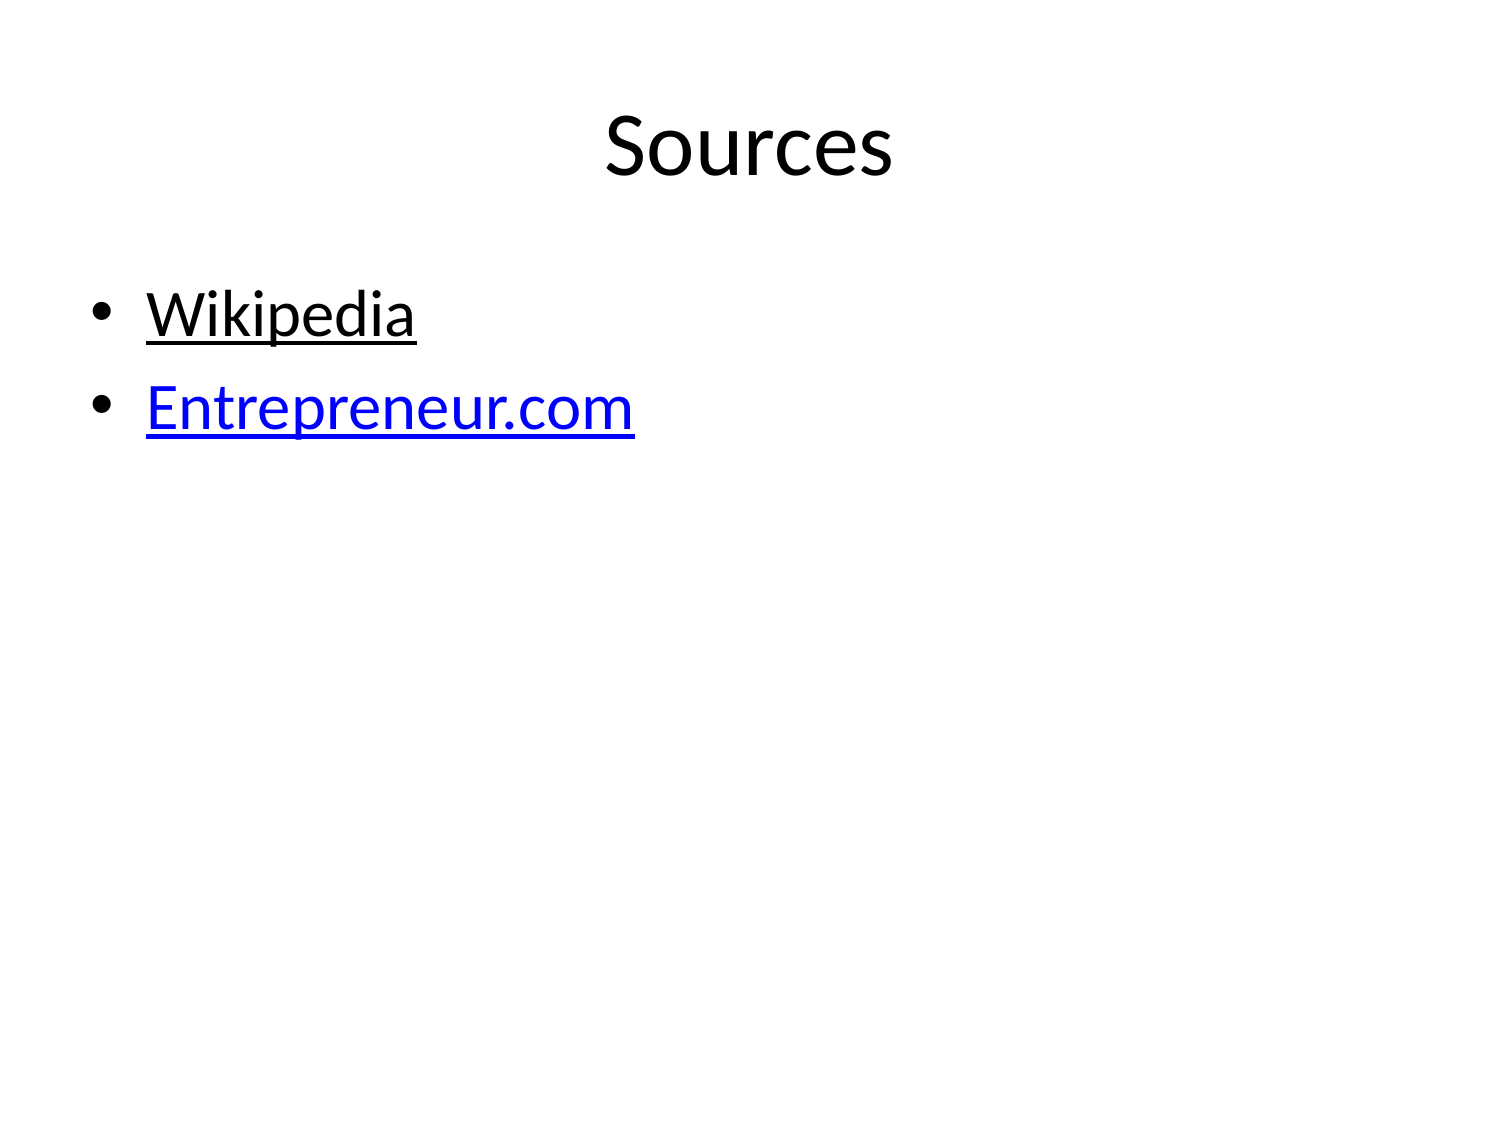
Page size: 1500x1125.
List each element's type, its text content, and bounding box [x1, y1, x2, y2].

list Wikipedia Entrepreneur.com [75, 262, 1425, 1005]
title Sources [75, 45, 1425, 233]
